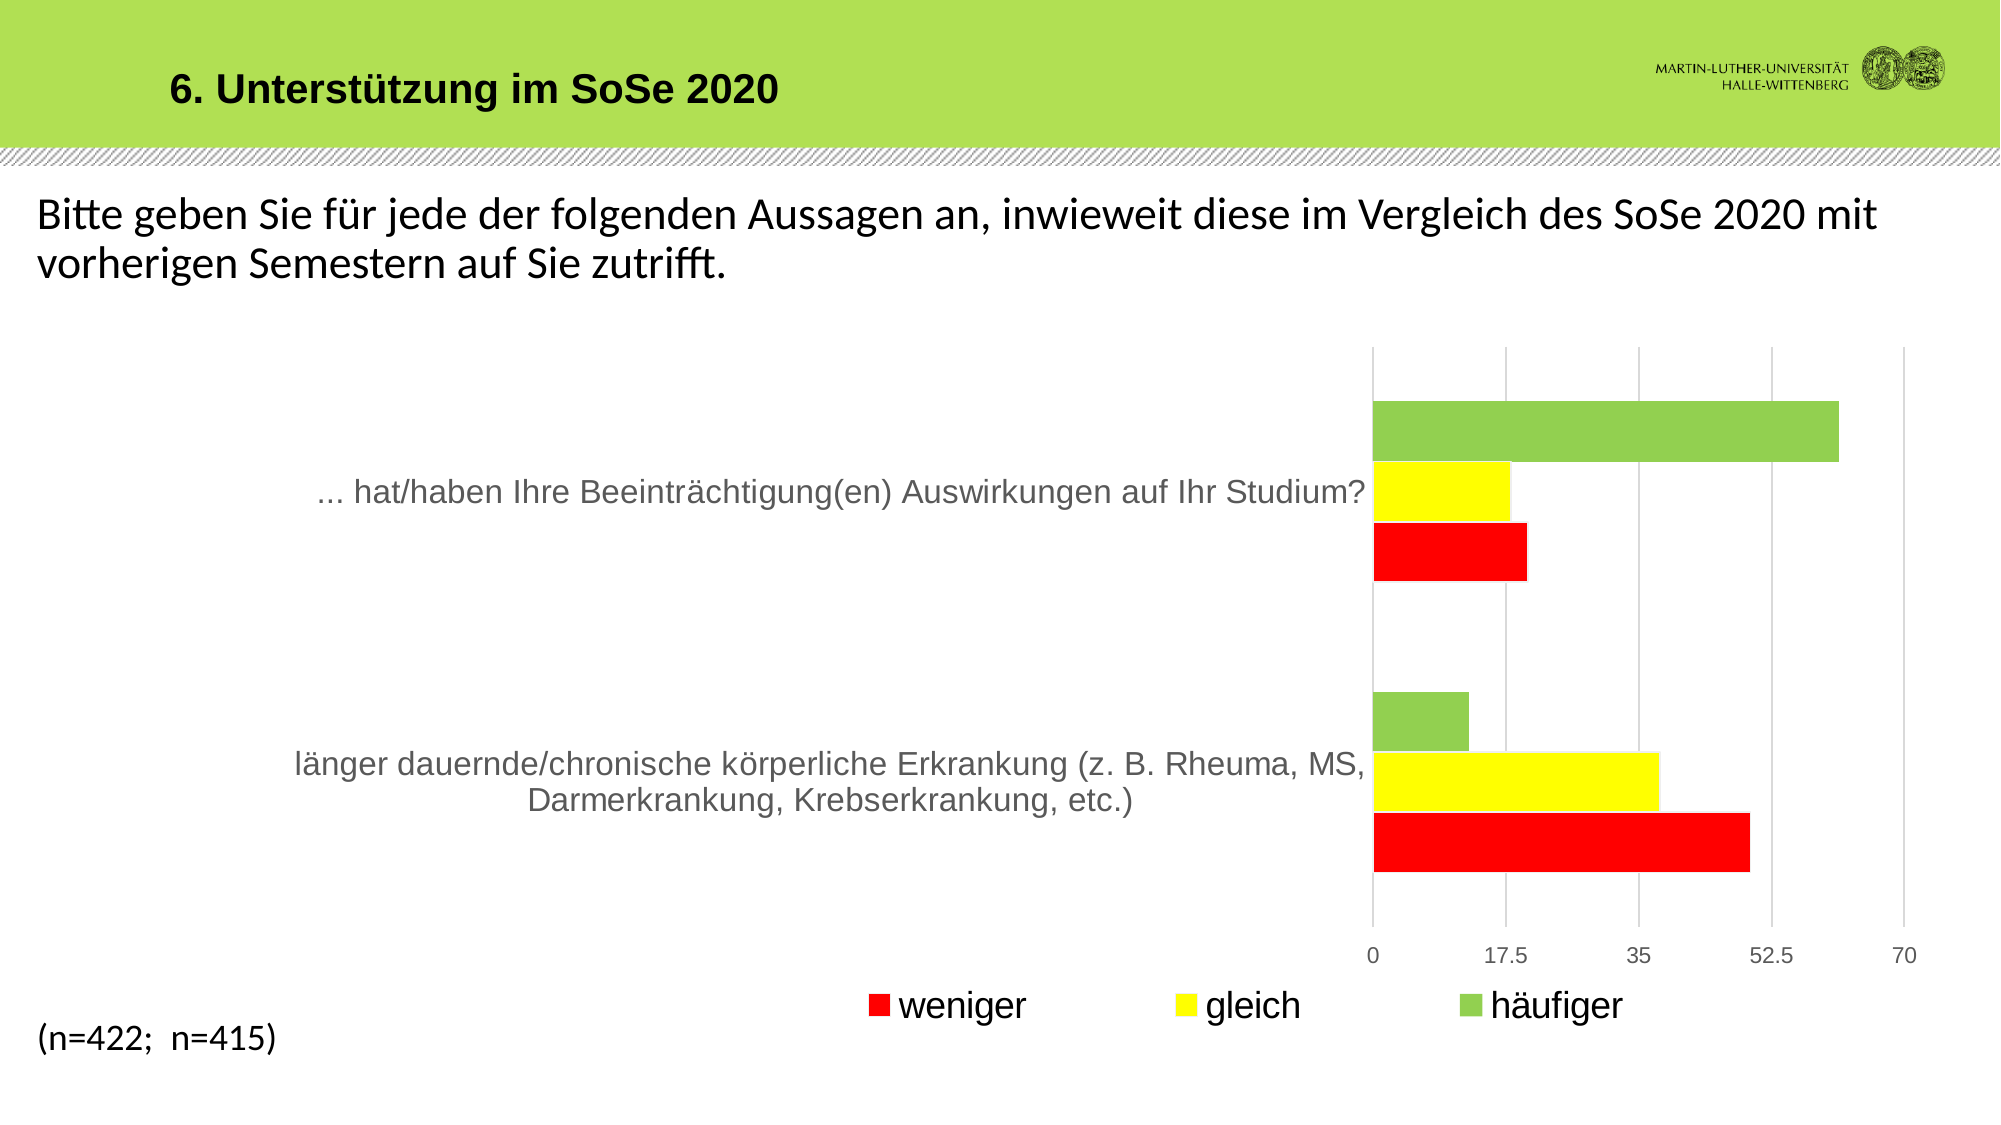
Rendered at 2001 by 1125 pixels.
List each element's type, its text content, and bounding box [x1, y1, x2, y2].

chart [36, 315, 1918, 1085]
picture [0, 148, 2000, 166]
text_box 6. Unterstützung im SoSe 2020 [162, 54, 788, 120]
title Bitte geben Sie für jede der folgenden Aussagen an, inwieweit diese im Vergleich des SoSe 2020 mit vorherigen Semestern auf Sie zutrifft. (n=422; n=415) [36, 189, 1964, 1085]
picture [1656, 46, 1945, 90]
